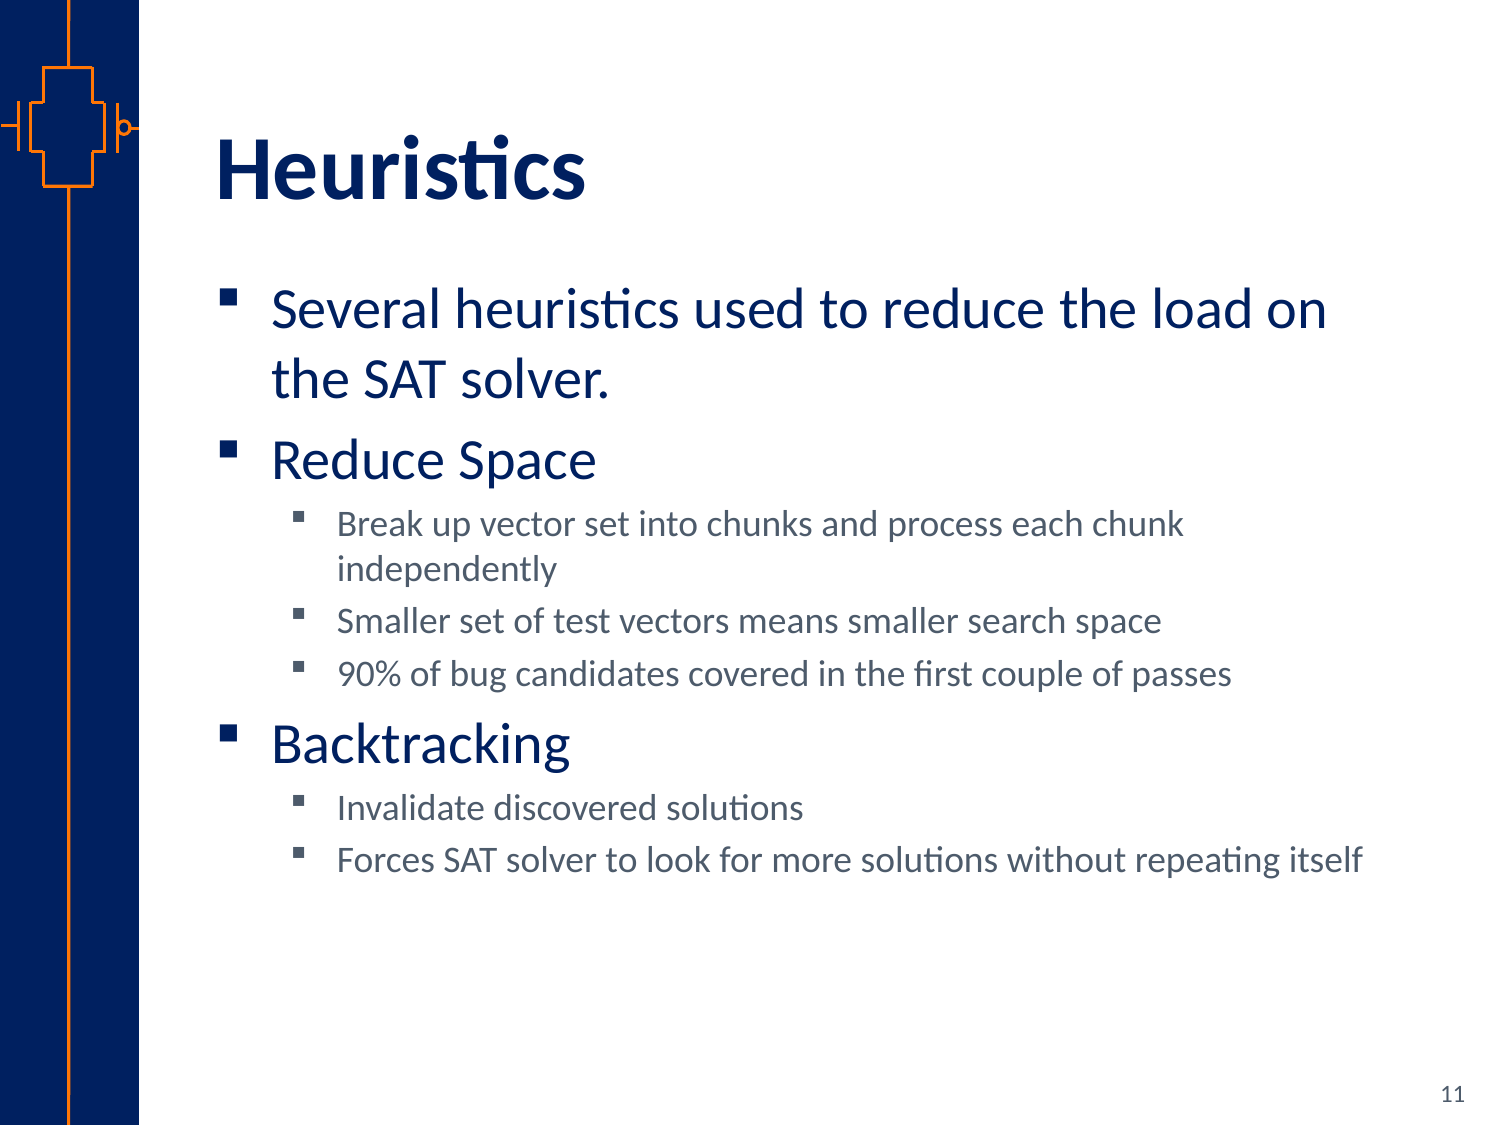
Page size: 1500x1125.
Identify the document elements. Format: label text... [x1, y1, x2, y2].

title Heuristics [200, 37, 1388, 225]
list Several heuristics used to reduce the load on the SAT solver. Reduce Space Break up vector set into chunks and process each chunk independently Smaller set of test vectors means smaller search space 90% of bug candidates covered in the first couple of passes Backtracking Invalidate discovered solutions Forces SAT solver to look for more solutions without repeating itself [200, 262, 1425, 988]
slide_number 11 [1425, 1062, 1488, 1123]
